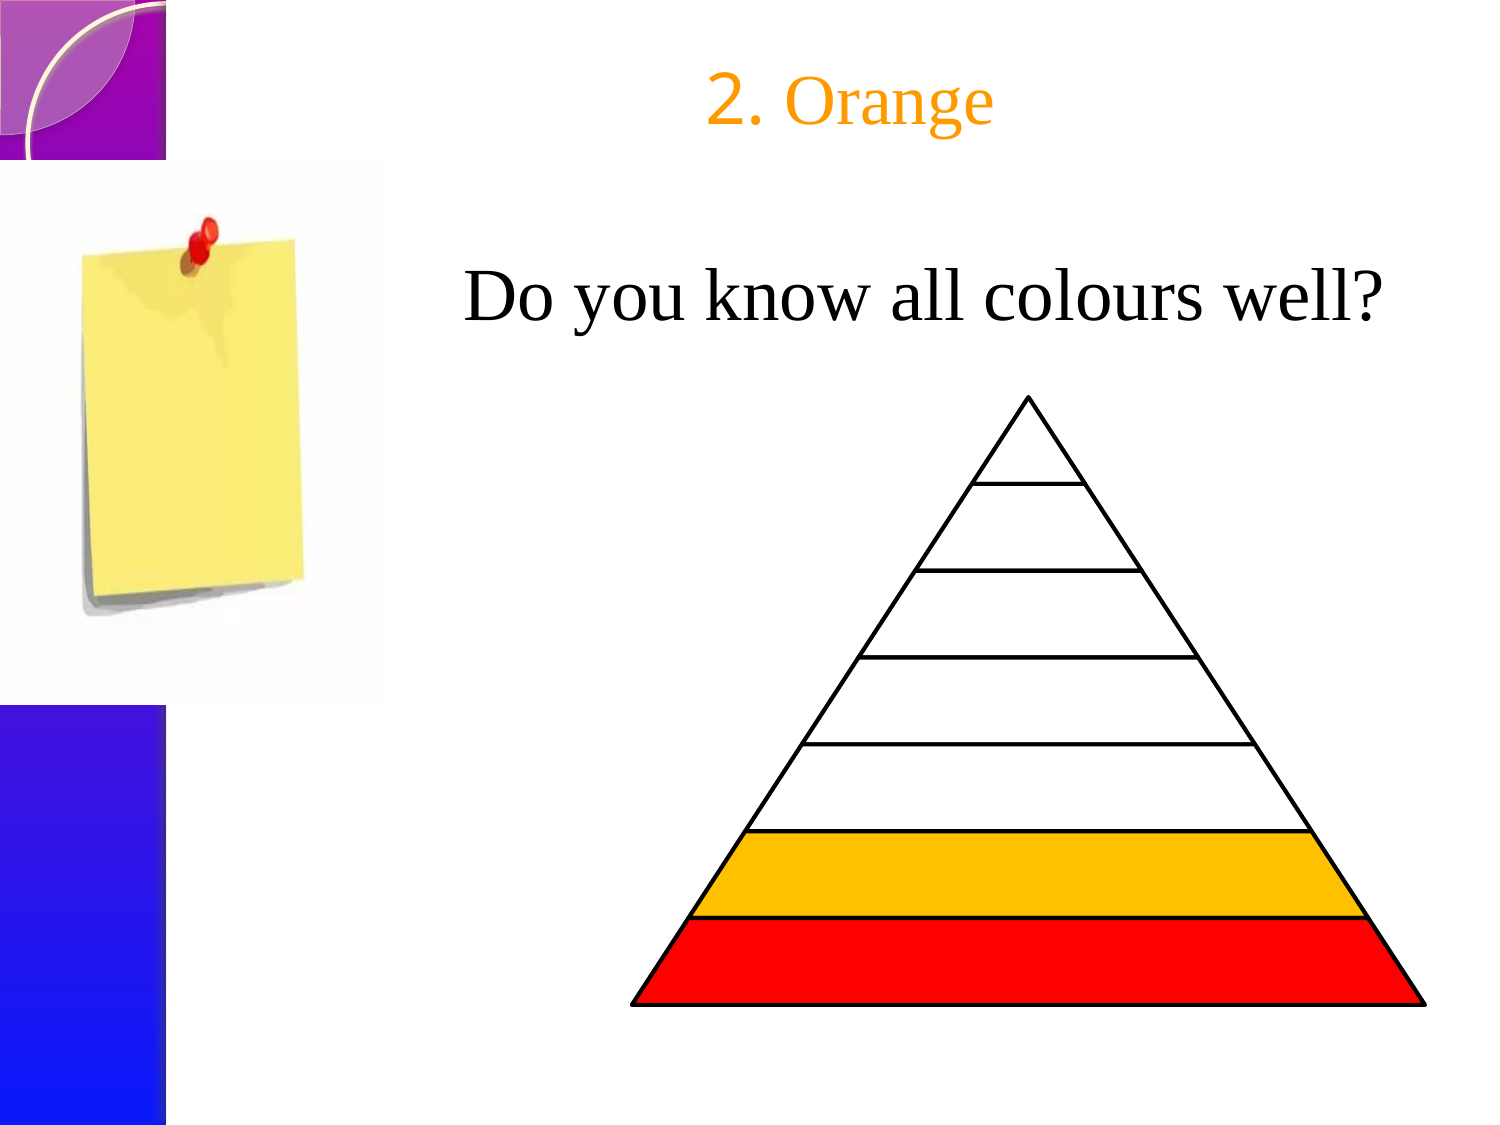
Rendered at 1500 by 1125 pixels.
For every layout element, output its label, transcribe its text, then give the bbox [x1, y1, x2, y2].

list Do you know all colours well? [235, 237, 1466, 1025]
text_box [631, 396, 1426, 1006]
title 2. Orange [235, 45, 1466, 233]
picture [0, 160, 385, 705]
